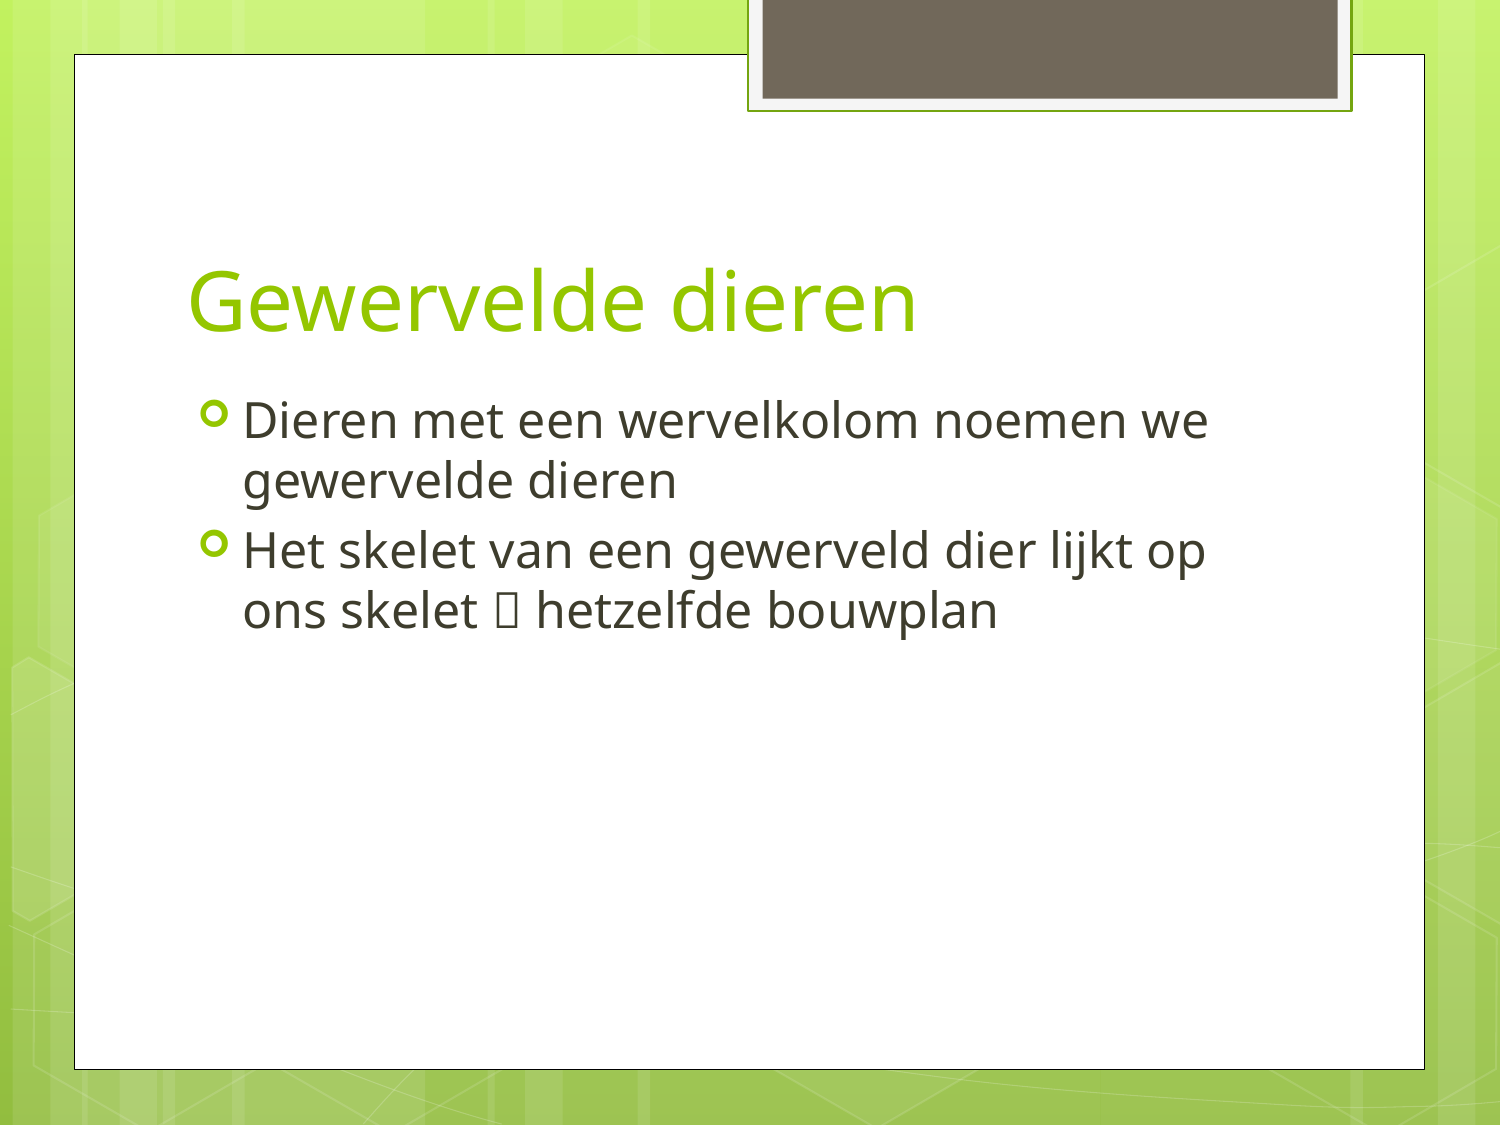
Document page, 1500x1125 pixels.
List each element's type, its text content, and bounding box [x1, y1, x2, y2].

list Dieren met een wervelkolom noemen we gewervelde dieren Het skelet van een gewerveld dier lijkt op ons skelet  hetzelfde bouwplan [171, 381, 1283, 957]
title Gewervelde dieren [171, 168, 1324, 357]
